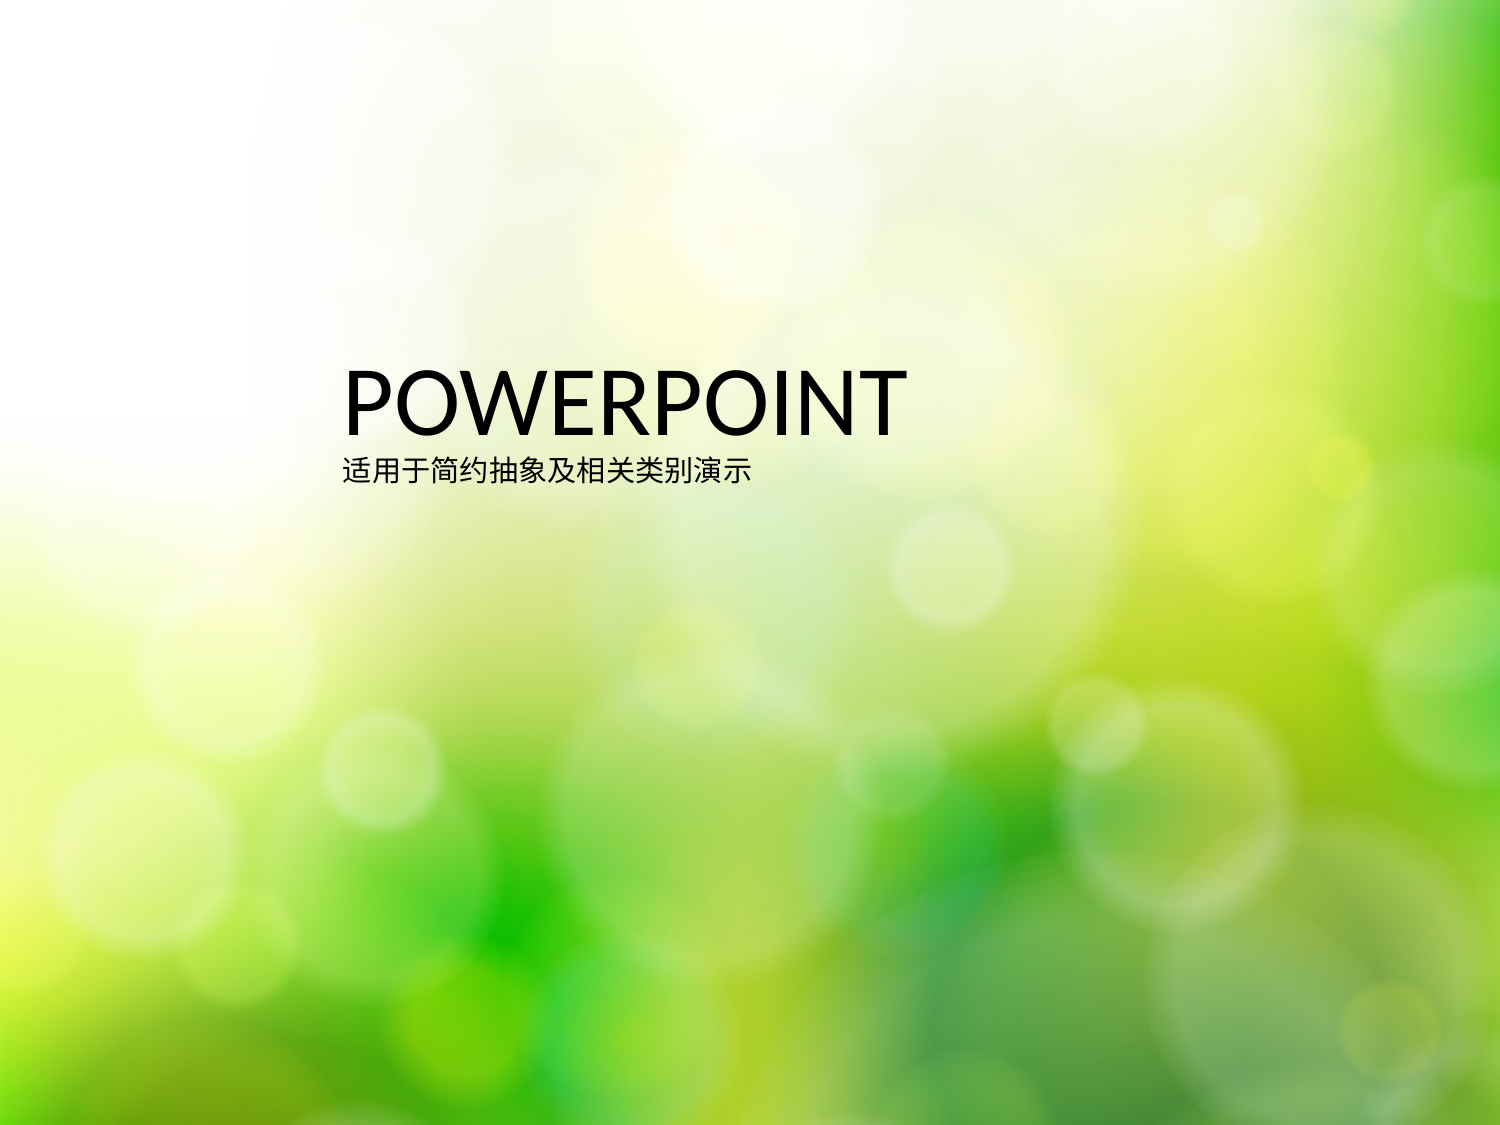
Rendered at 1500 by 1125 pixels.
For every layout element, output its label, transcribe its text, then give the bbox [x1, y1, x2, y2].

picture [0, 0, 1500, 1125]
text_box 适用于简约抽象及相关类别演示 [328, 445, 1008, 495]
text_box POWERPOINT [328, 328, 1196, 463]
